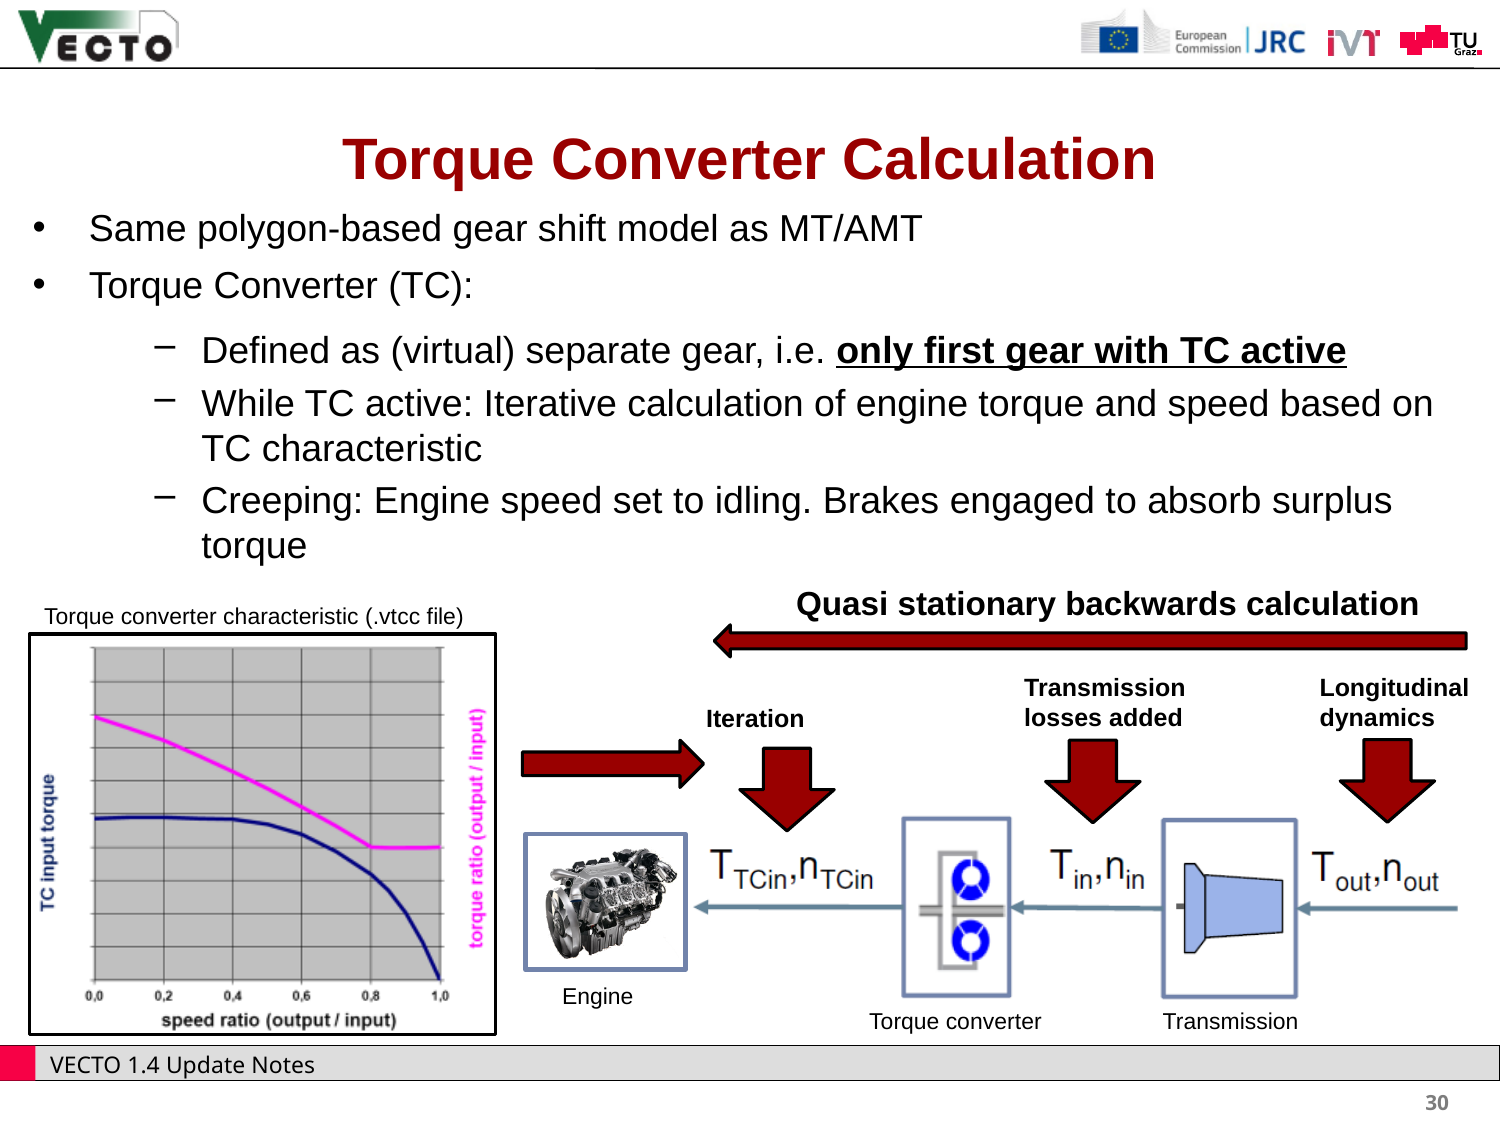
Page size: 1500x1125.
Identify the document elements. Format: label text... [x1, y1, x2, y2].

picture [1328, 30, 1380, 56]
text_box Torque converter characteristic (.vtcc file) [29, 594, 570, 637]
text_box [739, 748, 835, 809]
title Torque Converter Calculation [0, 127, 1500, 185]
text_box Engine [547, 974, 656, 1017]
text_box Torque converter [854, 1014, 1094, 1042]
text_box [1045, 740, 1141, 809]
picture [544, 847, 680, 959]
text_box Same polygon-based gear shift model as MT/AMT Torque Converter (TC): Defined as (virtual) separate gear, i.e. only first gear with TC active While TC active: Iterative calculation of engine torque and speed based on TC characteristic Creeping: Engine speed set to idling. Brakes engaged to absorb surplus torque [17, 196, 1459, 627]
text_box Longitudinal dynamics [1304, 663, 1495, 740]
text_box [525, 833, 683, 970]
text_box [522, 740, 704, 788]
text_box Quasi stationary backwards calculation [781, 574, 1436, 629]
picture [29, 633, 497, 1036]
picture [688, 810, 1467, 1005]
text_box Transmission losses added [1009, 663, 1211, 739]
text_box Iteration [691, 694, 839, 740]
picture [1080, 7, 1306, 54]
picture [17, 9, 179, 65]
text_box [714, 624, 1467, 657]
text_box Transmission [1148, 1014, 1317, 1042]
text_box [1340, 740, 1435, 809]
